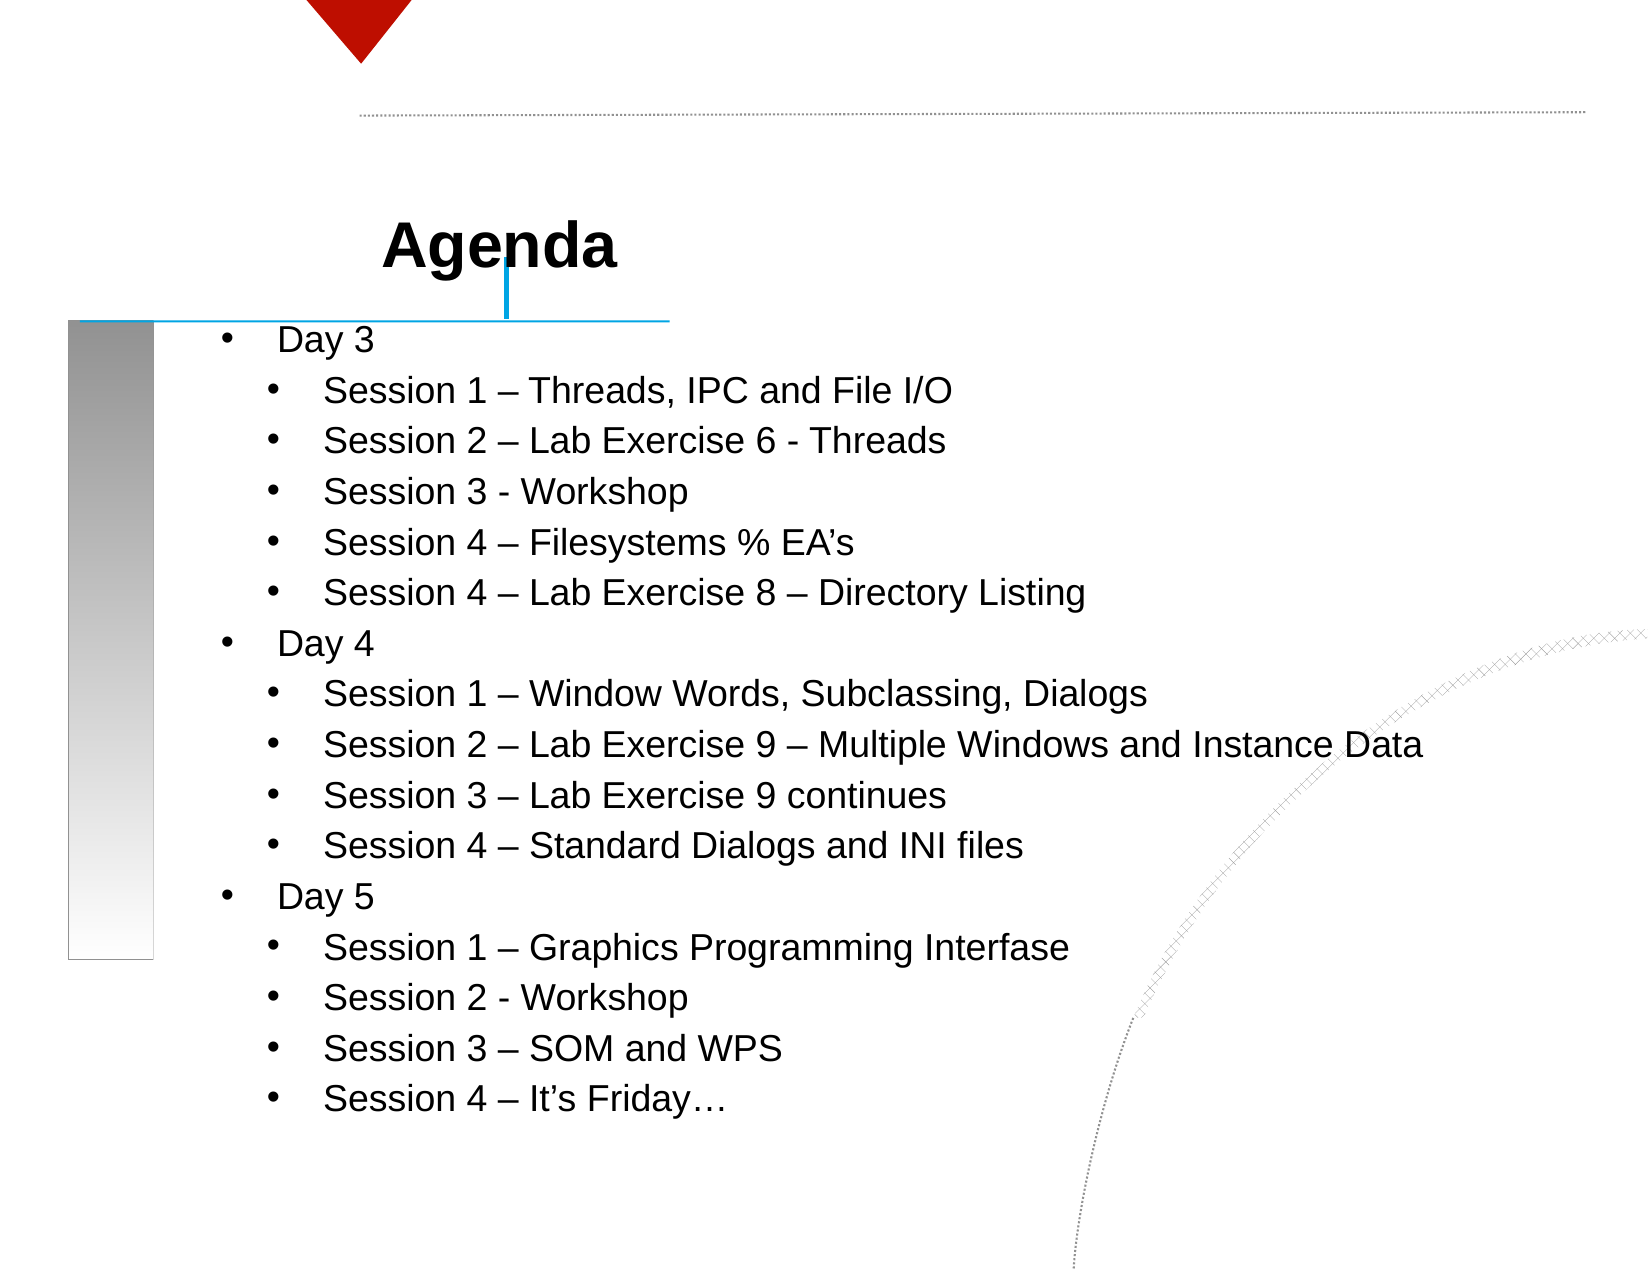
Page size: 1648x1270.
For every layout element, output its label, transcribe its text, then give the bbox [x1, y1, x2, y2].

text_box Day 3 Session 1 – Threads, IPC and File I/O Session 2 – Lab Exercise 6 - Threads Session 3 - Workshop Session 4 – Filesystems % EA’s Session 4 – Lab Exercise 8 – Directory Listing Day 4 Session 1 – Window Words, Subclassing, Dialogs Session 2 – Lab Exercise 9 – Multiple Windows and Instance Data Session 3 – Lab Exercise 9 continues Session 4 – Standard Dialogs and INI files Day 5 Session 1 – Graphics Programming Interfase Session 2 - Workshop Session 3 – SOM and WPS Session 4 – It’s Friday… [220, 315, 1526, 1120]
text_box Agenda [381, 202, 1533, 280]
